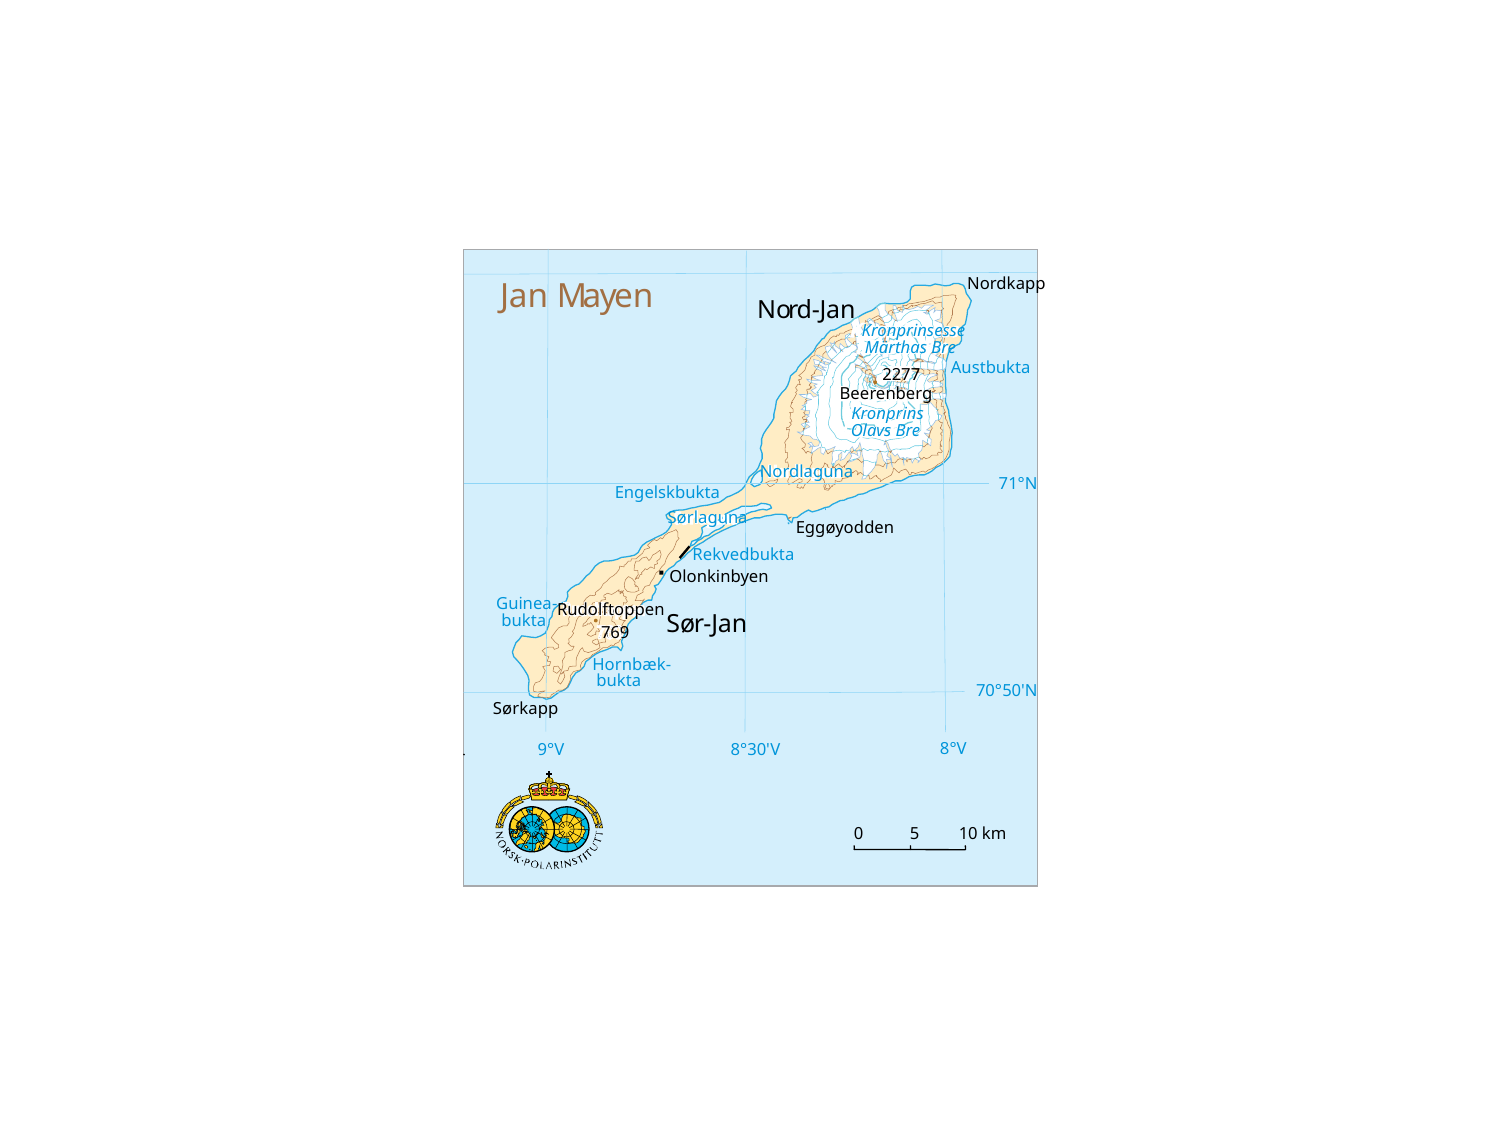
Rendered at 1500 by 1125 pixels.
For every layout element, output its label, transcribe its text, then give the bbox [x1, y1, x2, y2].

text_box [929, 370, 942, 381]
text_box a [582, 273, 599, 314]
text_box [595, 811, 602, 825]
text_box [533, 665, 546, 692]
text_box [871, 315, 882, 319]
text_box [750, 471, 763, 482]
text_box [863, 460, 876, 466]
text_box [877, 453, 884, 464]
text_box [750, 483, 761, 487]
text_box [929, 307, 941, 319]
text_box [883, 314, 891, 319]
text_box [746, 503, 772, 514]
text_box Eggøyodden [791, 517, 895, 538]
text_box [696, 485, 745, 507]
text_box [841, 403, 847, 427]
text_box [647, 529, 680, 578]
text_box [549, 806, 590, 852]
text_box r [788, 293, 796, 324]
text_box [574, 800, 587, 806]
text_box [823, 483, 836, 491]
text_box Olavs Bre [850, 419, 921, 440]
text_box [586, 590, 599, 598]
text_box [842, 460, 893, 482]
text_box [547, 627, 574, 686]
text_box [784, 422, 792, 444]
text_box [549, 249, 1038, 481]
text_box [944, 418, 951, 461]
text_box [882, 463, 943, 482]
text_box [943, 369, 947, 393]
text_box [857, 340, 864, 354]
text_box [816, 425, 826, 451]
text_box [746, 483, 891, 523]
text_box - [811, 293, 819, 324]
text_box Beerenberg [835, 382, 933, 403]
text_box [577, 795, 588, 805]
text_box [502, 846, 511, 856]
text_box [463, 275, 547, 692]
text_box [553, 861, 560, 870]
text_box [894, 468, 912, 475]
text_box [463, 249, 548, 274]
text_box 70°50'N [976, 679, 1039, 700]
text_box [551, 619, 576, 648]
text_box [760, 324, 852, 460]
text_box [591, 814, 599, 826]
text_box [529, 693, 540, 698]
text_box [746, 465, 759, 482]
text_box [818, 376, 825, 391]
text_box Rekvedbukta [675, 543, 795, 564]
text_box y [599, 273, 614, 314]
text_box [843, 408, 847, 420]
text_box [697, 528, 729, 543]
text_box [545, 777, 554, 782]
text_box [624, 576, 640, 593]
text_box [886, 283, 942, 312]
text_box [924, 453, 939, 459]
text_box Märthas Bre [864, 336, 957, 357]
text_box [564, 859, 572, 868]
text_box [586, 619, 596, 637]
text_box [603, 589, 620, 598]
text_box [859, 307, 879, 319]
text_box [562, 619, 589, 668]
text_box [893, 399, 943, 472]
text_box 10 km [958, 822, 1007, 843]
text_box [547, 616, 569, 648]
text_box 5 [910, 822, 920, 843]
text_box Sørkapp [488, 698, 559, 719]
text_box [634, 550, 660, 580]
text_box [848, 337, 856, 343]
text_box Hornbæk- [583, 653, 672, 674]
text_box No [757, 293, 788, 324]
text_box [598, 545, 650, 590]
text_box [548, 782, 570, 801]
text_box [584, 806, 595, 815]
text_box [894, 305, 933, 319]
text_box [811, 453, 821, 460]
text_box [934, 387, 941, 393]
text_box [558, 639, 601, 678]
text_box [892, 357, 903, 363]
text_box Austbukta [950, 356, 1031, 377]
text_box [636, 577, 654, 598]
text_box [863, 462, 876, 475]
text_box [547, 647, 559, 678]
text_box [567, 795, 578, 800]
text_box [453, 238, 1046, 887]
text_box [548, 274, 746, 482]
text_box [512, 631, 546, 692]
text_box r [693, 607, 703, 638]
text_box [888, 452, 899, 461]
text_box 0 [853, 822, 864, 843]
text_box bukta [587, 670, 642, 691]
text_box - [703, 607, 711, 638]
text_box Sø [666, 607, 693, 638]
text_box 2277 [877, 363, 921, 384]
text_box 769 [596, 621, 630, 642]
text_box bukta [484, 610, 547, 631]
text_box [943, 359, 947, 370]
text_box 8°30'V [730, 739, 781, 760]
text_box Nordkapp [962, 272, 1047, 293]
text_box Rudolftoppen [552, 598, 665, 619]
text_box [600, 642, 619, 650]
text_box 9°V [537, 739, 565, 760]
text_box Olonkinbyen [669, 566, 770, 587]
text_box [567, 528, 702, 598]
text_box [537, 693, 545, 698]
text_box [843, 424, 850, 438]
text_box 71°N [998, 473, 1038, 494]
text_box [528, 782, 549, 801]
text_box [497, 811, 503, 825]
text_box [513, 854, 522, 863]
text_box [880, 469, 894, 482]
text_box [796, 483, 807, 489]
text_box [547, 660, 583, 692]
text_box [510, 795, 521, 805]
text_box [799, 333, 942, 464]
text_box Sørlaguna [667, 507, 748, 528]
text_box Jan M [499, 273, 582, 314]
text_box [785, 444, 803, 460]
text_box [944, 398, 953, 463]
text_box [833, 356, 847, 378]
text_box [502, 801, 511, 814]
text_box [545, 861, 553, 870]
text_box 8°V [940, 737, 967, 758]
text_box [572, 858, 578, 865]
text_box [511, 800, 524, 806]
text_box [943, 294, 957, 310]
text_box Kronprins [847, 403, 925, 424]
text_box [588, 801, 597, 814]
text_box [800, 434, 811, 454]
text_box [912, 460, 943, 474]
text_box [943, 283, 972, 321]
text_box [500, 814, 508, 826]
text_box Jan [819, 293, 857, 324]
text_box [828, 399, 841, 440]
text_box [521, 795, 531, 800]
text_box en [614, 273, 654, 314]
text_box [852, 367, 856, 382]
text_box [876, 304, 888, 317]
text_box [553, 666, 561, 674]
text_box [851, 324, 857, 337]
text_box [841, 363, 852, 382]
text_box [691, 528, 721, 543]
text_box Kronprinsesse [857, 319, 966, 340]
text_box [547, 693, 555, 698]
text_box [454, 238, 1047, 765]
text_box [899, 310, 927, 319]
text_box [806, 333, 845, 365]
text_box [618, 590, 627, 598]
text_box [565, 624, 596, 665]
text_box Jan [711, 607, 748, 638]
text_box [830, 377, 834, 387]
text_box [509, 806, 549, 852]
text_box [463, 293, 1038, 886]
text_box [503, 806, 515, 815]
text_box d [796, 293, 811, 324]
text_box [598, 642, 623, 653]
text_box [919, 296, 942, 308]
text_box Guinea- [483, 593, 558, 614]
text_box Engelskbukta [610, 481, 721, 502]
text_box [764, 483, 776, 487]
text_box [789, 403, 794, 414]
text_box [495, 831, 504, 839]
text_box Nordlaguna [759, 460, 854, 481]
